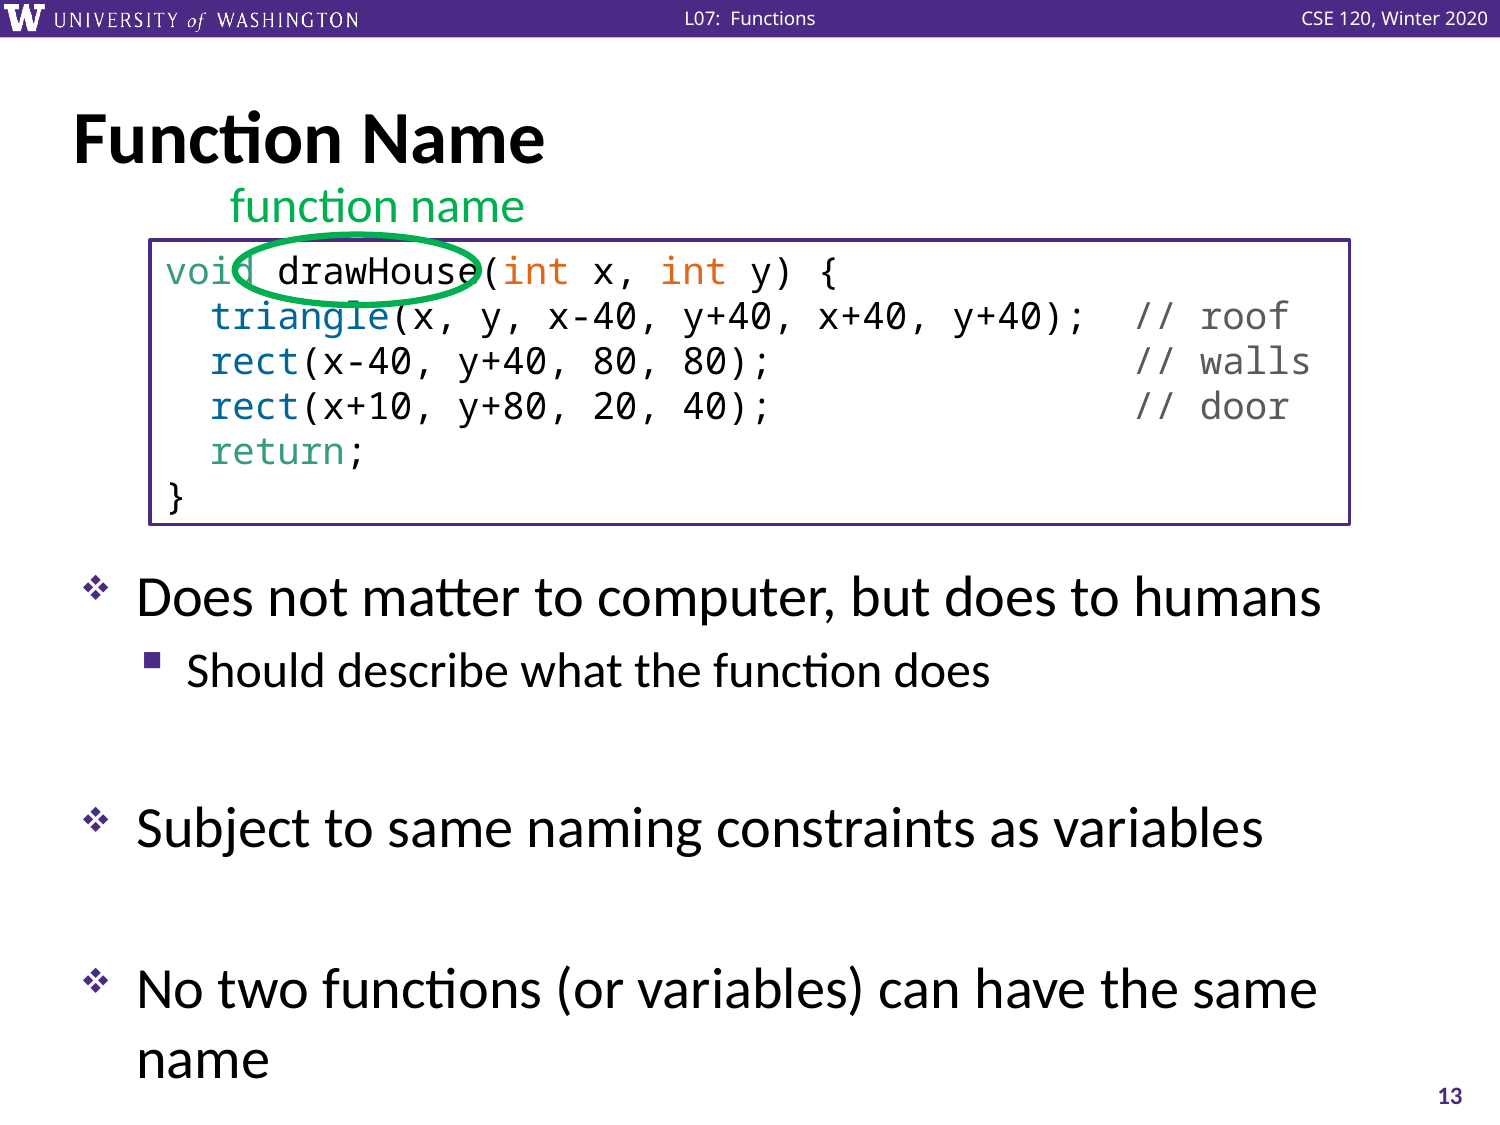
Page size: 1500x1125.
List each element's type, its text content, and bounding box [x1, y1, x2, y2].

text_box function name [197, 164, 558, 240]
list Does not matter to computer, but does to humans Should describe what the function does Subject to same naming constraints as variables No two functions (or variables) can have the same name [64, 223, 1438, 1040]
text_box void drawHouse(int x, int y) { triangle(x, y, x-40, y+40, x+40, y+40); // roof rect(x-40, y+40, 80, 80); // walls rect(x+10, y+80, 20, 40); // door return; } [149, 239, 1350, 525]
text_box [234, 240, 480, 306]
slide_number 13 [1400, 1065, 1500, 1125]
picture [4, 4, 358, 32]
title Function Name [58, 71, 1438, 197]
